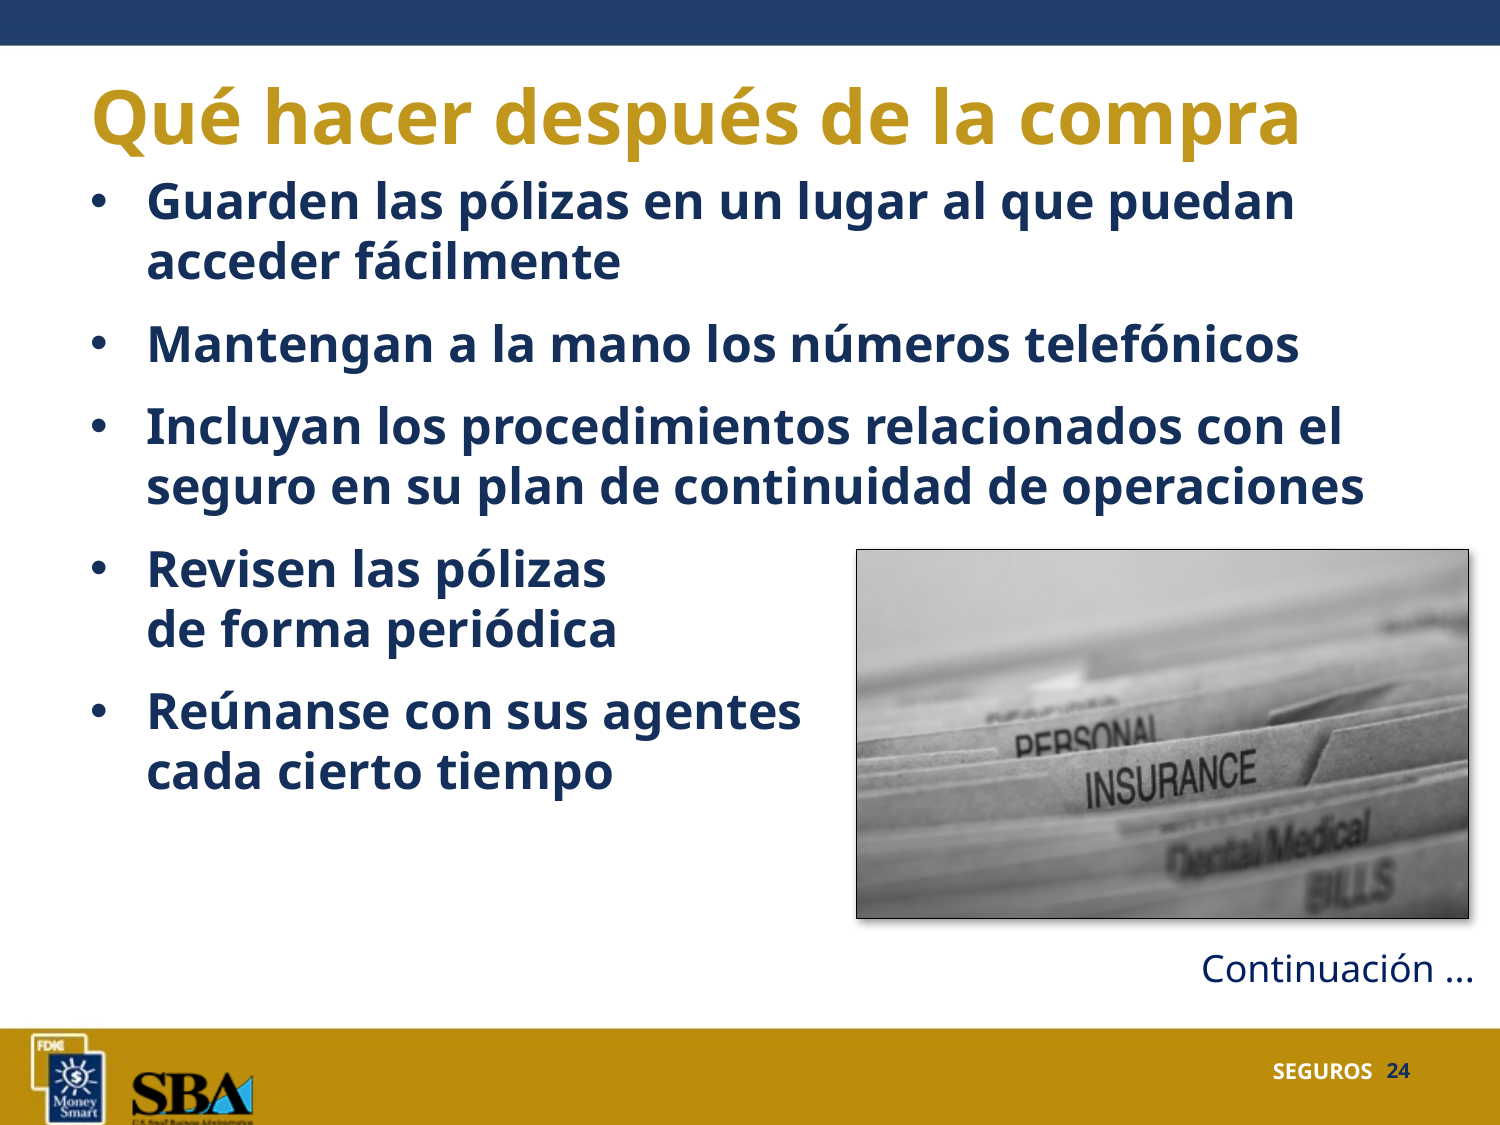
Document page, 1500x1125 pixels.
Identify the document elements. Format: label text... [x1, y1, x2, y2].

picture [0, 0, 1500, 1125]
title Qué hacer después de la compra [74, 62, 1426, 162]
text_box Continuación ... [1186, 937, 1490, 998]
list Guarden las pólizas en un lugar al que puedan acceder fácilmente Mantengan a la mano los números telefónicos Incluyan los procedimientos relacionados con el seguro en su plan de continuidad de operaciones Revisen las pólizas de forma periódica Reúnanse con sus agentes cada cierto tiempo [74, 162, 1426, 1013]
